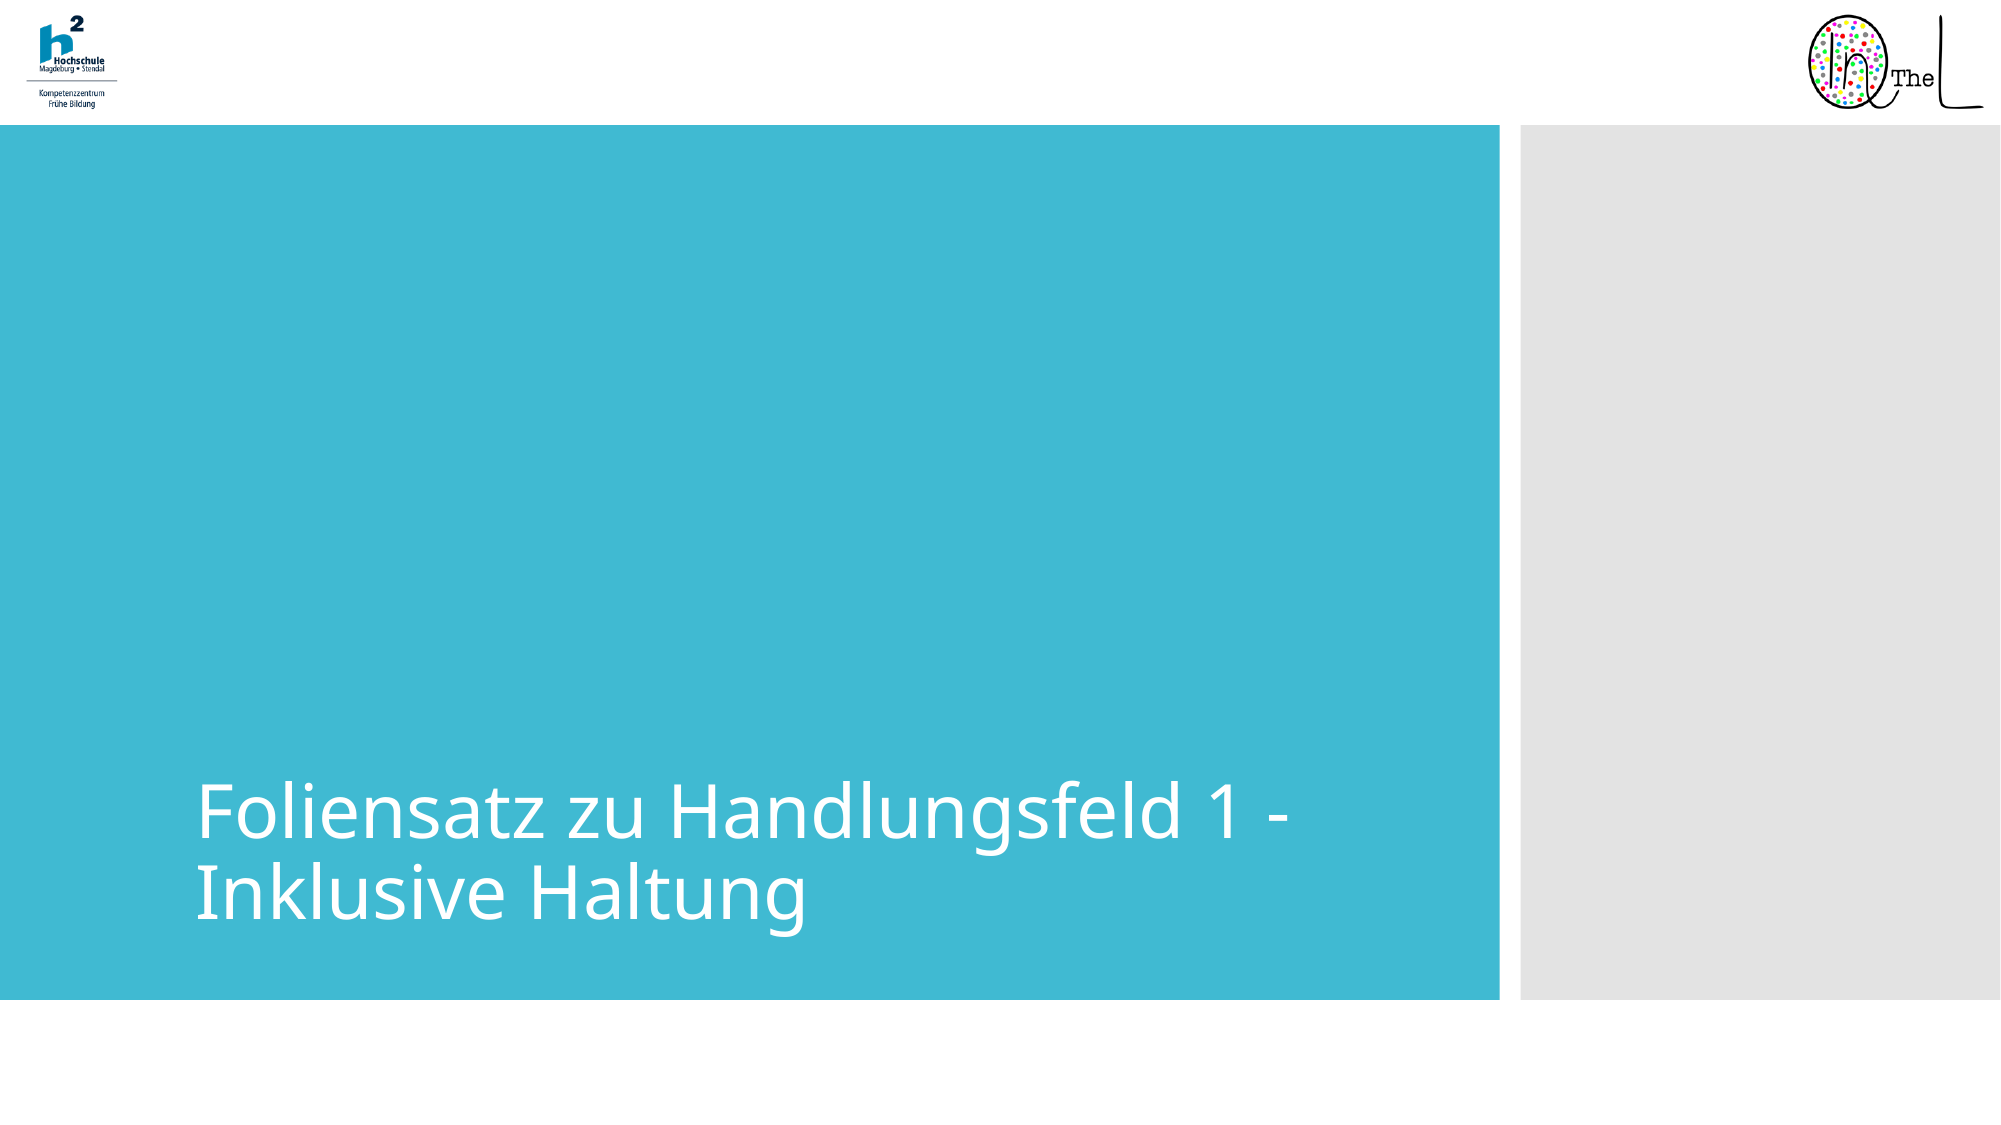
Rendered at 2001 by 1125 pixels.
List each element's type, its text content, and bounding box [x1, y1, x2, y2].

picture [15, 5, 129, 119]
subtitle Foliensatz zu Handlungsfeld 1 - Inklusive Haltung [180, 766, 1381, 917]
picture [1807, 14, 1985, 109]
